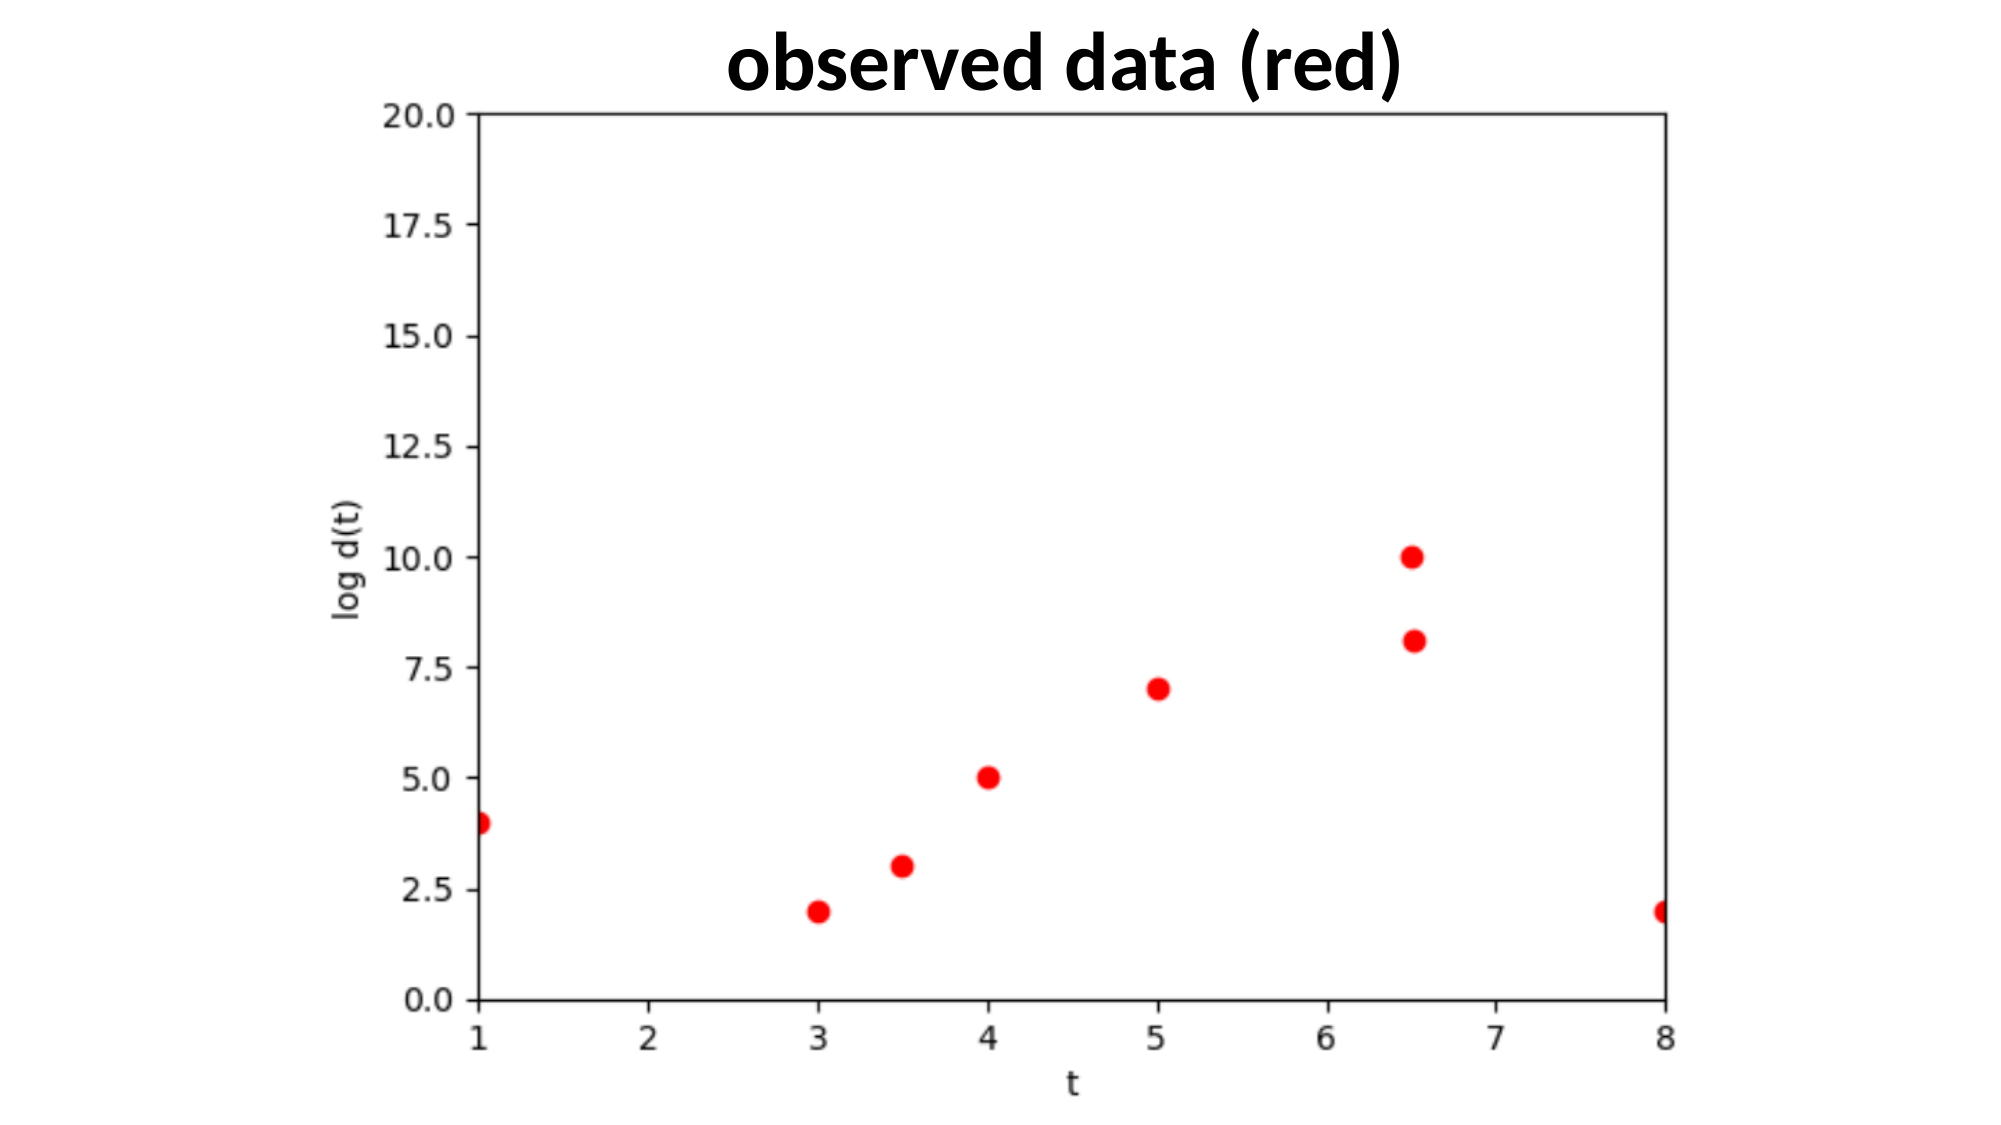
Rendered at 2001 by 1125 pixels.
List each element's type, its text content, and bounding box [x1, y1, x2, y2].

text_box observed data (red) [473, 0, 1659, 102]
picture [301, 102, 1699, 1125]
